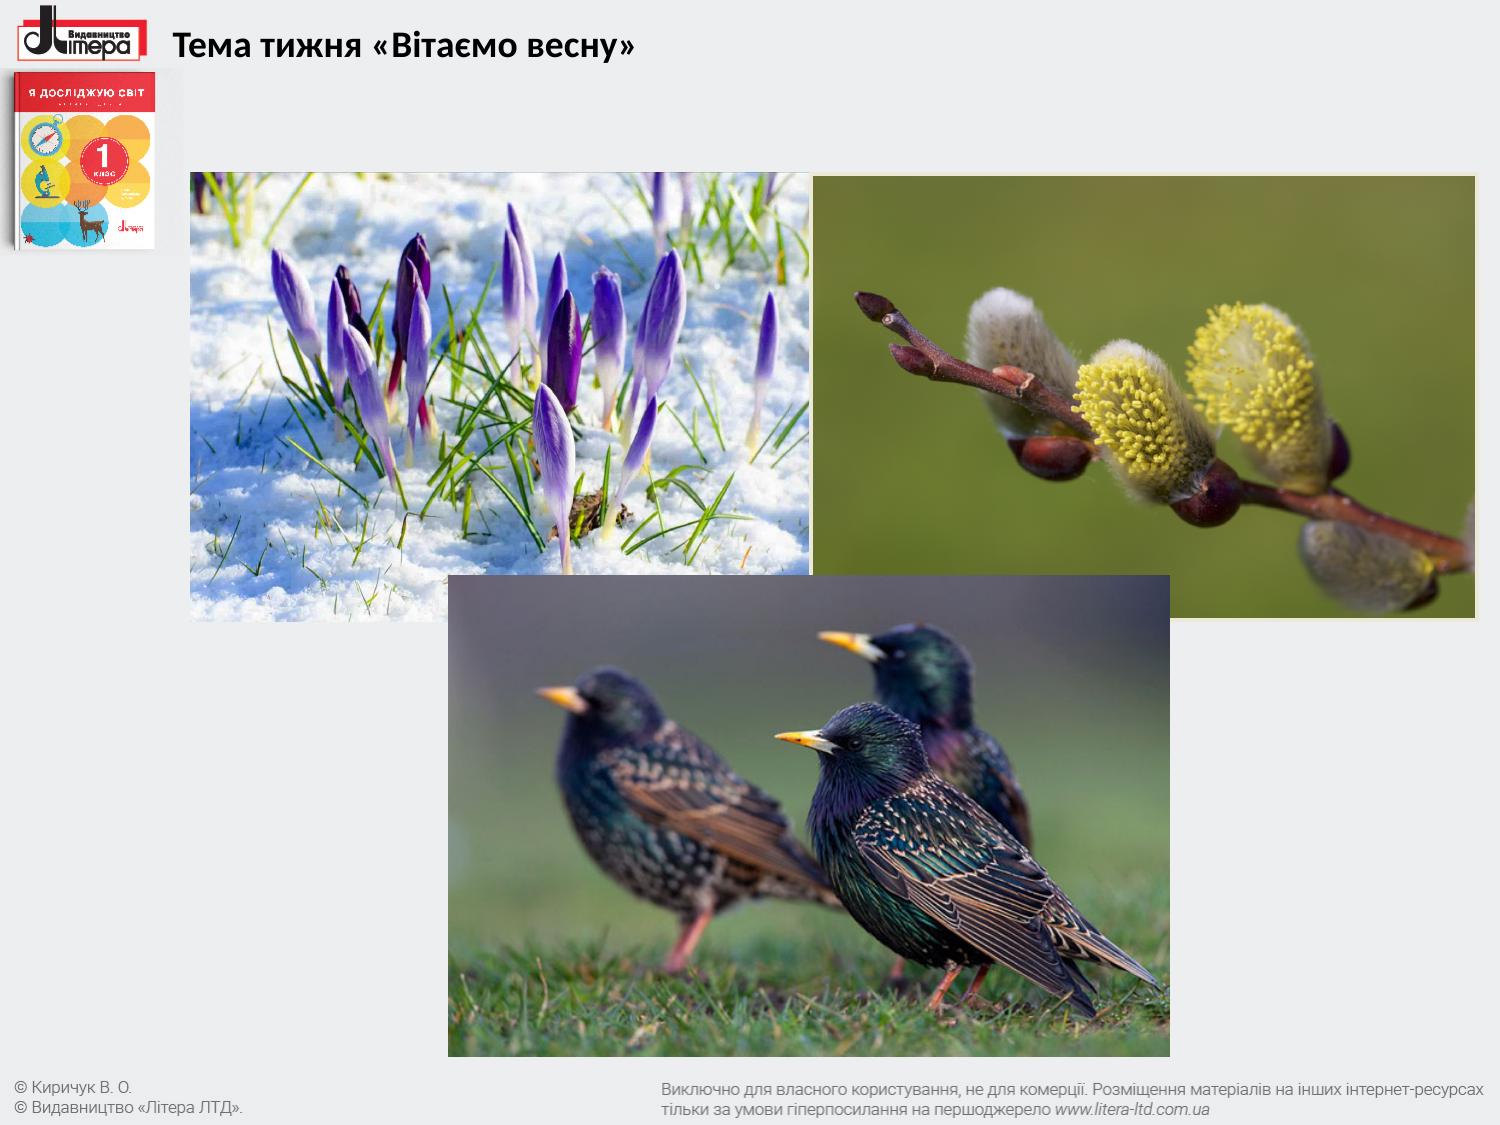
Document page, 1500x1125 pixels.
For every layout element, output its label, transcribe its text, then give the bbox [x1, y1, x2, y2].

text_box Тема тижня «Вітаємо весну» [158, 12, 916, 73]
picture [0, 0, 1500, 1125]
